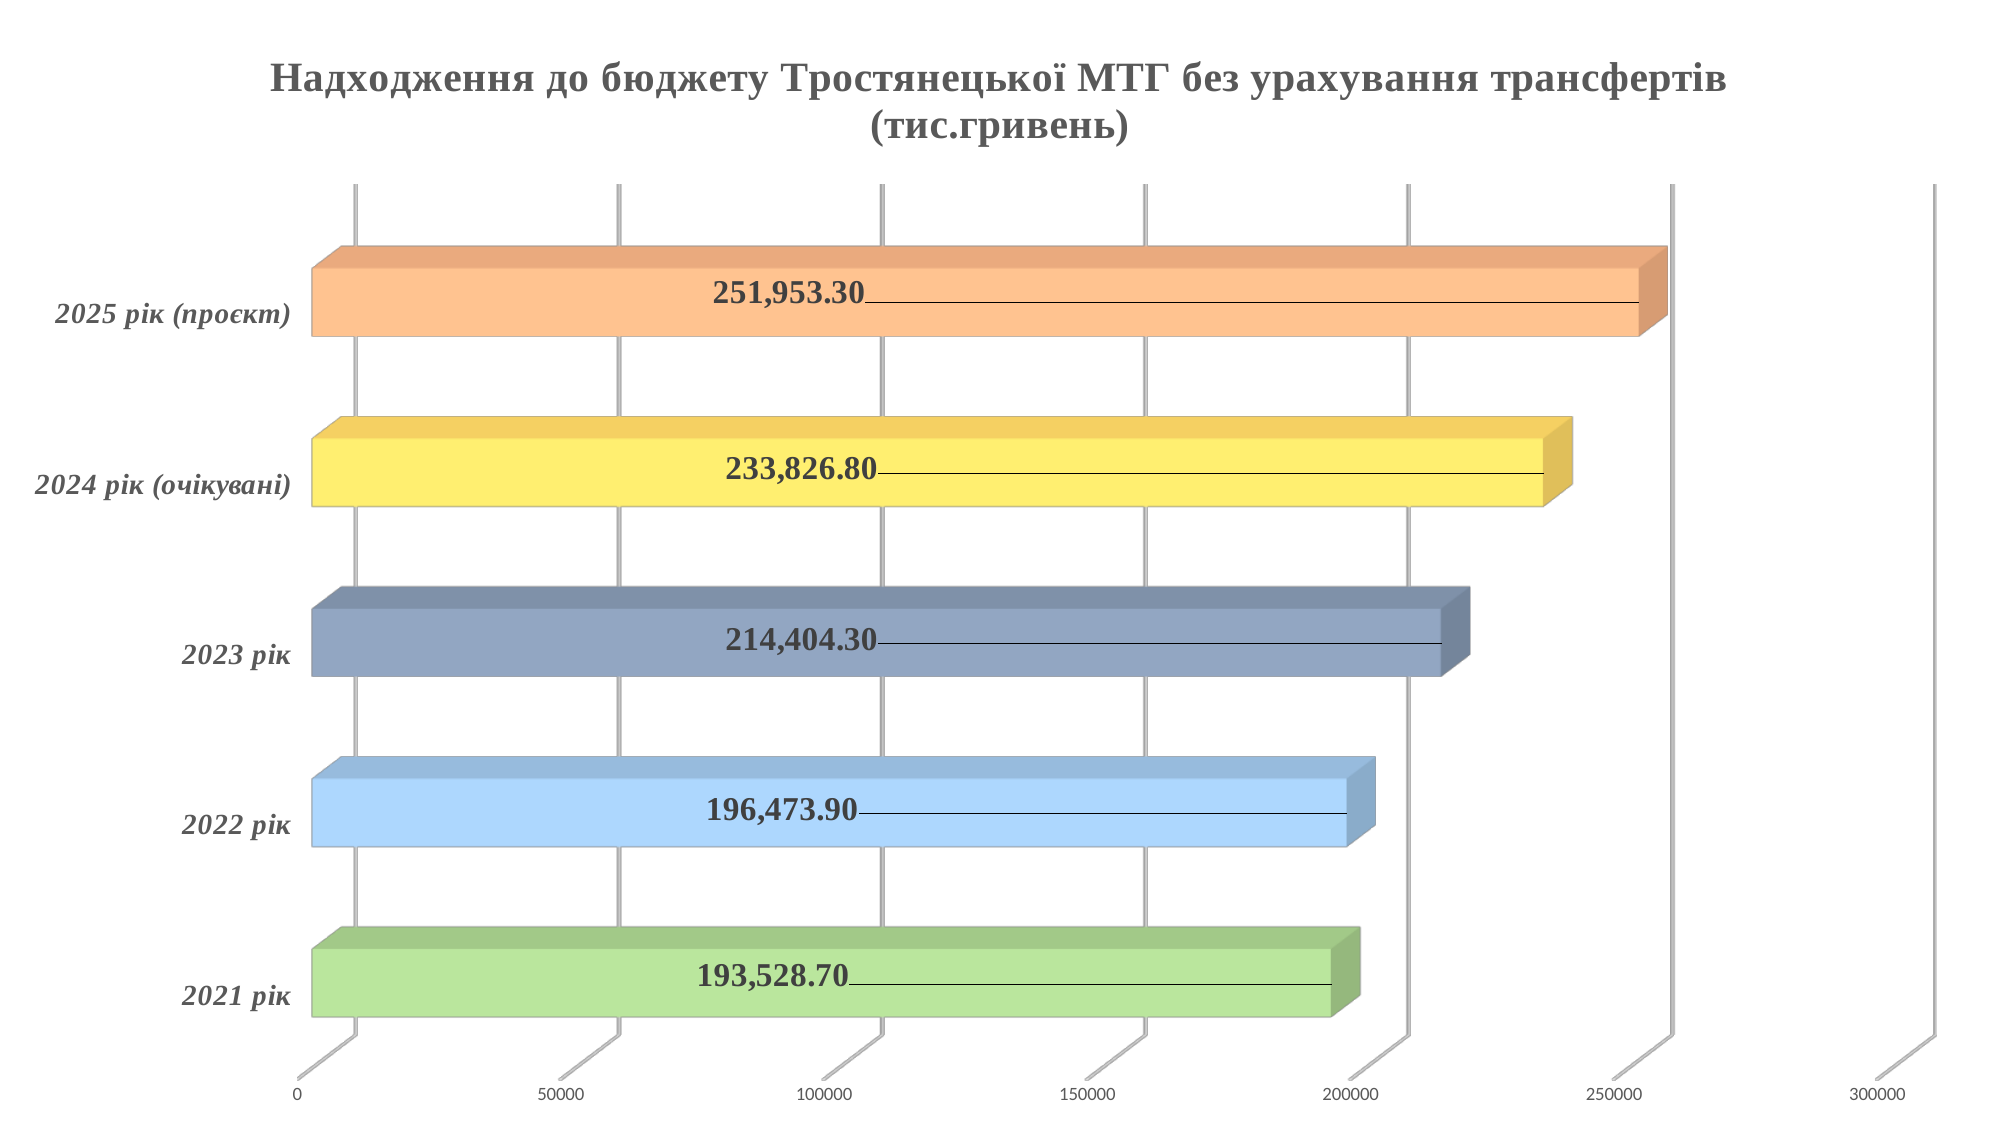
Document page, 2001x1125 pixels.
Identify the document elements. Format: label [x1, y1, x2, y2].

chart [0, 10, 2000, 1125]
